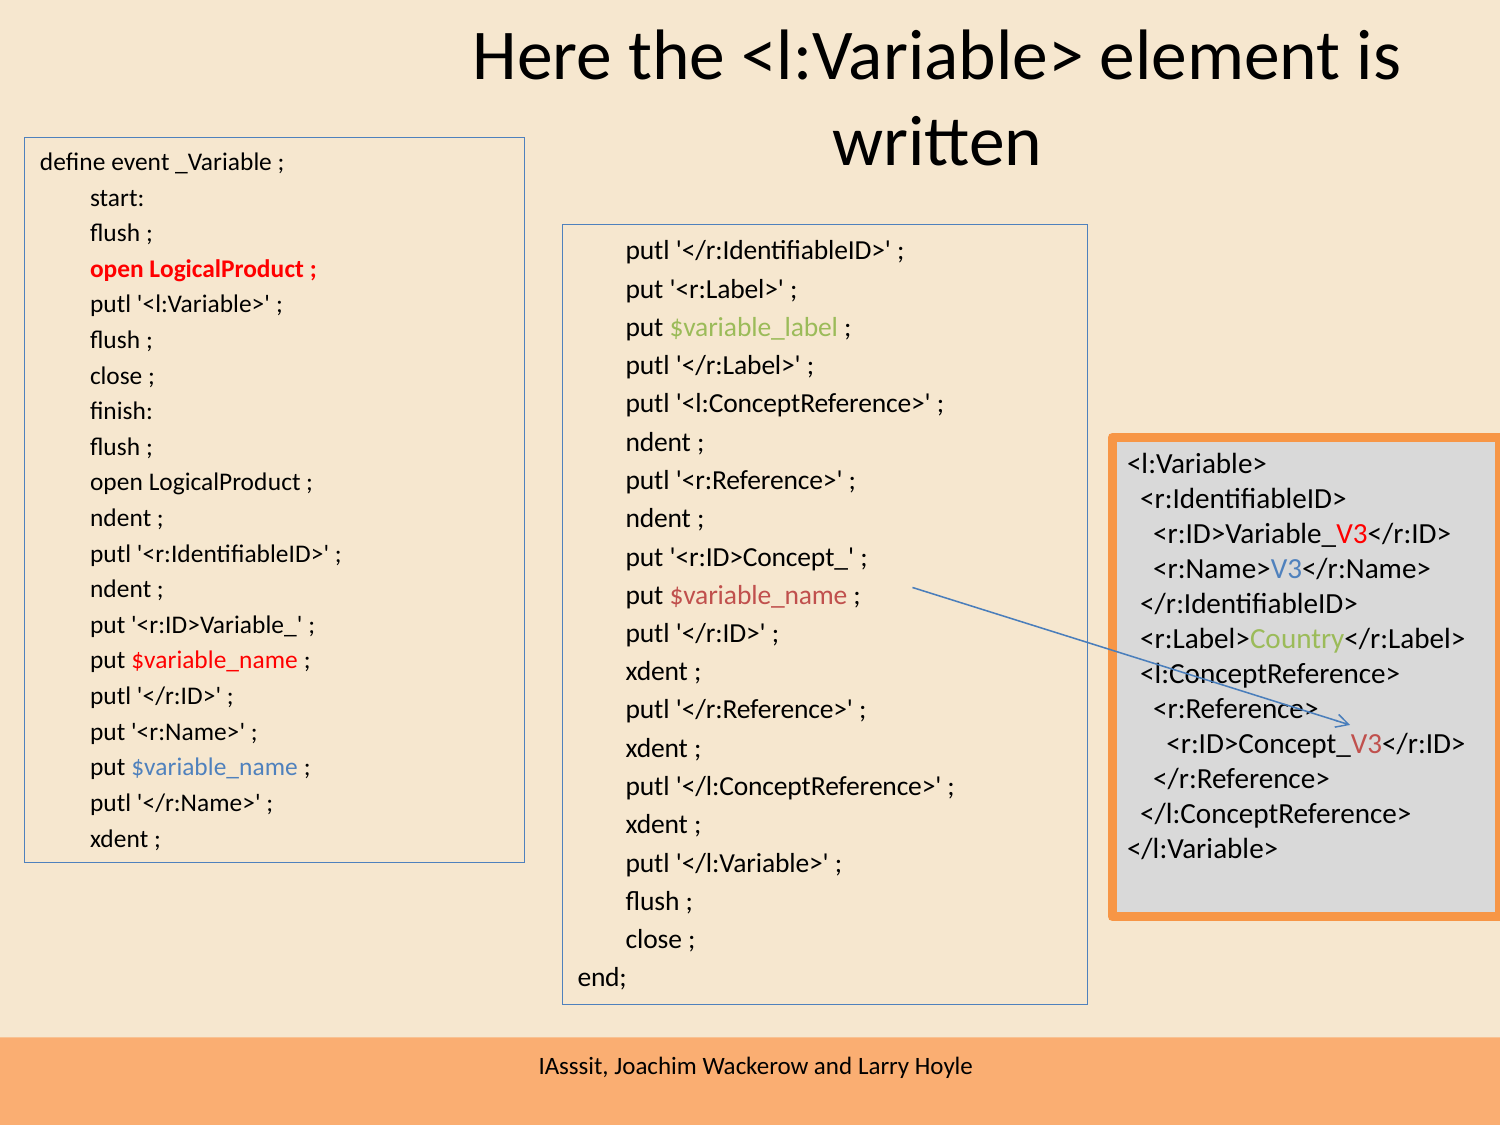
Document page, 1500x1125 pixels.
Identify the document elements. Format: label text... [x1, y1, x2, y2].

footer IAsssit, Joachim Wackerow and Larry Hoyle [399, 1042, 1113, 1103]
title Here the <l:Variable> element is written [450, 0, 1425, 188]
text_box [912, 437, 1500, 923]
list define event _Variable ; start: flush ; open LogicalProduct ; putl '<l:Variable>' ; flush ; close ; finish: flush ; open LogicalProduct ; ndent ; putl '<r:IdentifiableID>' ; ndent ; put '<r:ID>Variable_' ; put $variable_name ; putl '</r:ID>' ; put '<r:Name>' ; put $variable_name ; putl '</r:Name>' ; xdent ; [24, 137, 525, 863]
list putl '</r:IdentifiableID>' ; put '<r:Label>' ; put $variable_label ; putl '</r:Label>' ; putl '<l:ConceptReference>' ; ndent ; putl '<r:Reference>' ; ndent ; put '<r:ID>Concept_' ; put $variable_name ; putl '</r:ID>' ; xdent ; putl '</r:Reference>' ; xdent ; putl '</l:ConceptReference>' ; xdent ; putl '</l:Variable>' ; flush ; close ; end; [562, 224, 1088, 1005]
